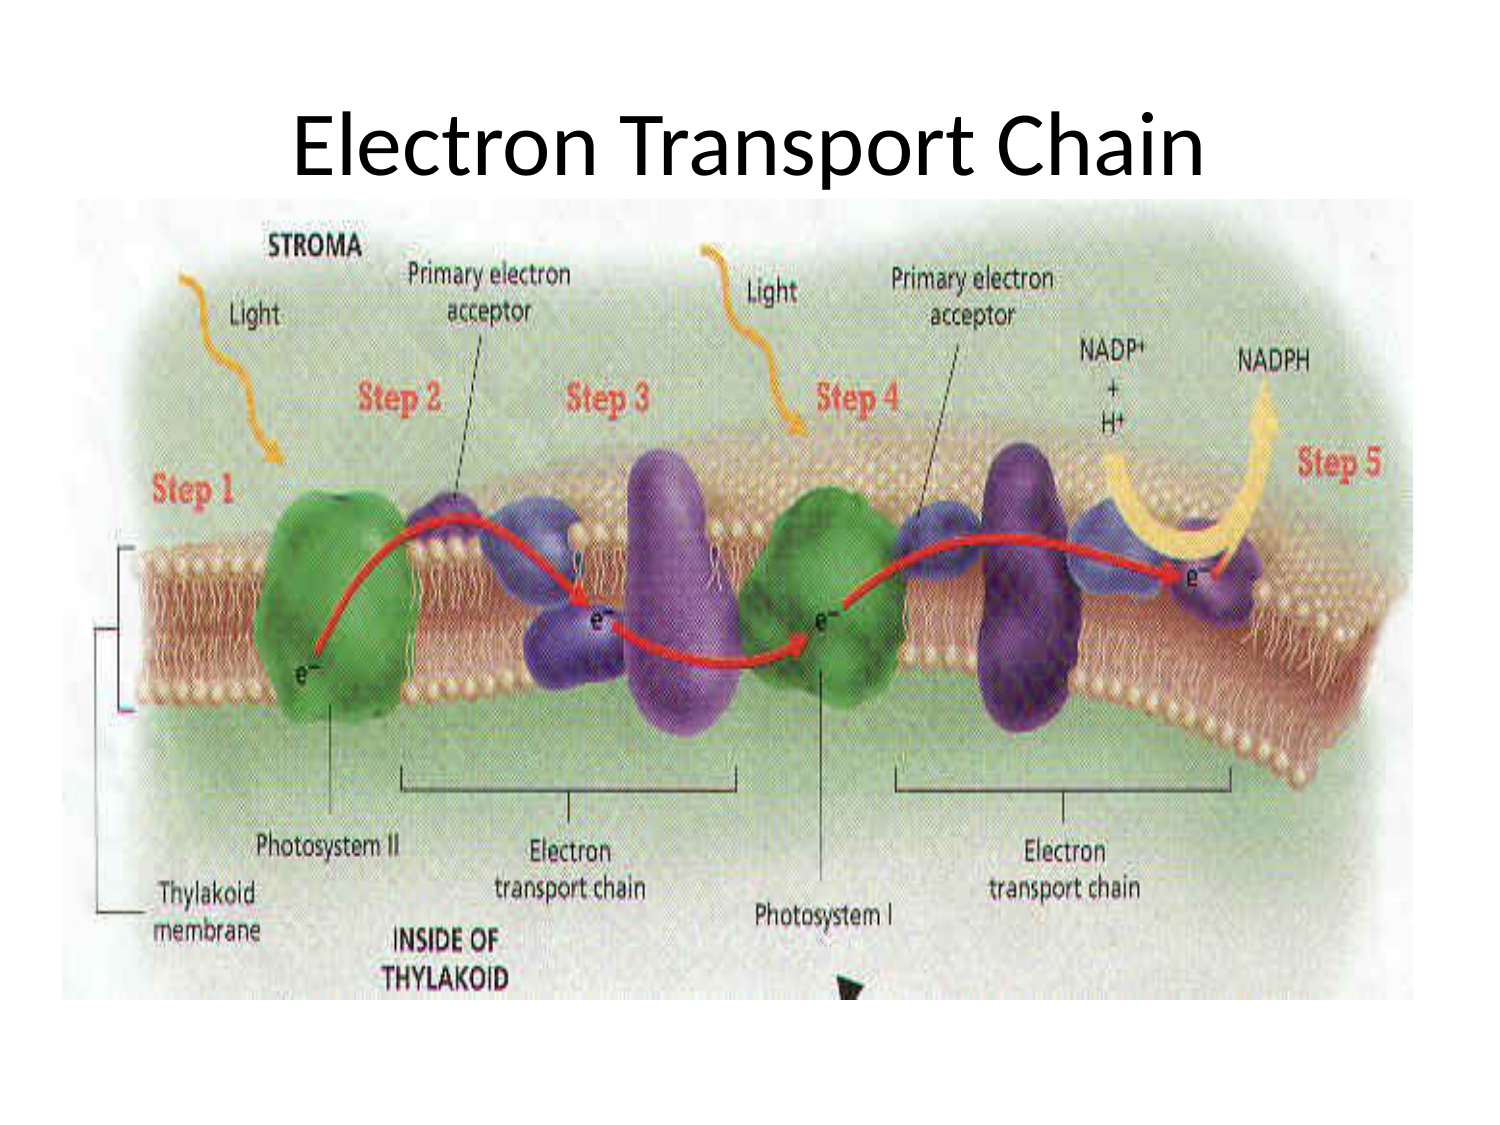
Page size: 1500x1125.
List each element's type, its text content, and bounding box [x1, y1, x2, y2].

picture [62, 199, 1413, 1001]
title Electron Transport Chain [75, 45, 1425, 233]
